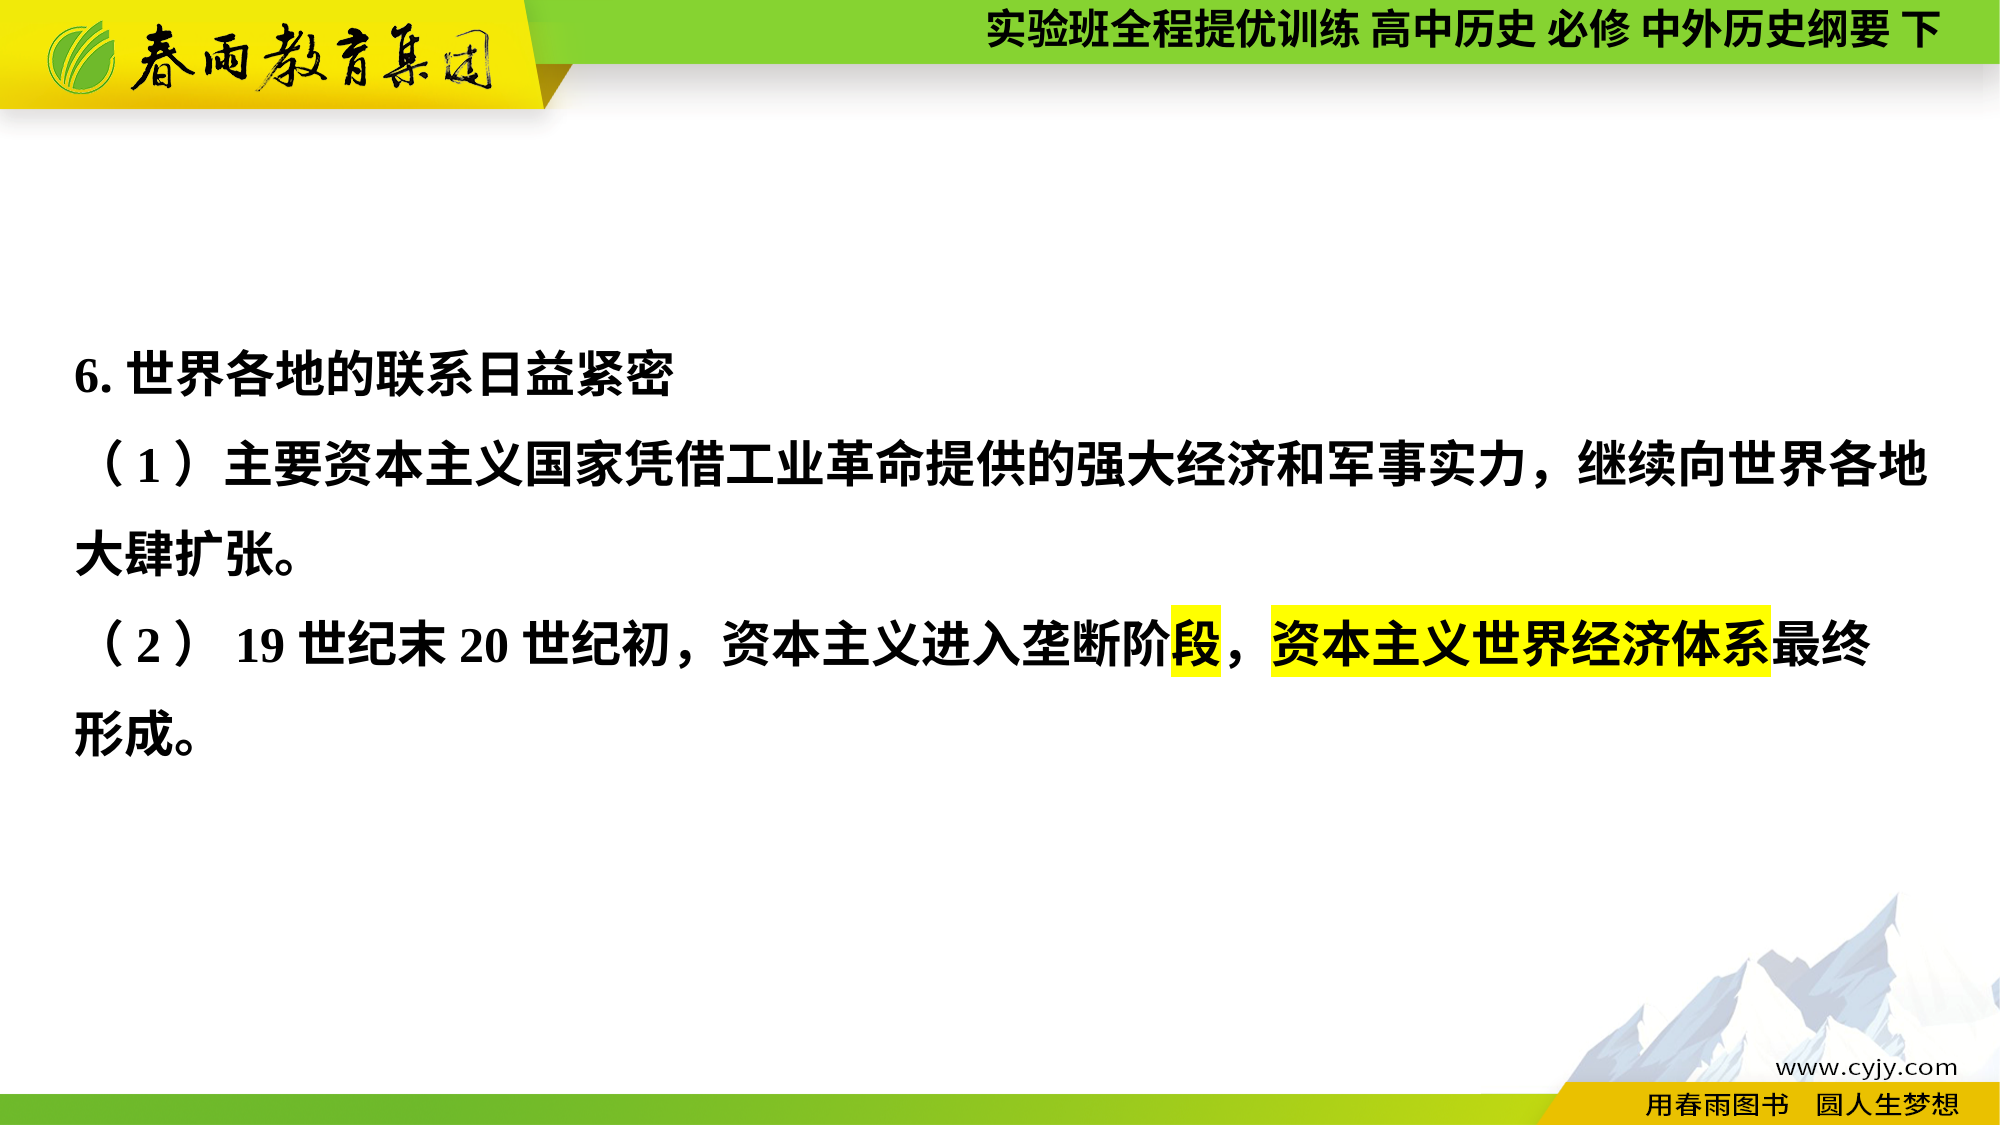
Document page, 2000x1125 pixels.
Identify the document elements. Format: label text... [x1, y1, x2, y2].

list 6.世界各地的联系日益紧密 （1）主要资本主义国家凭借工业革命提供的强大经济和军事实力，继续向世界各地大肆扩张。 （2）19世纪末20世纪初，资本主义进入垄断阶段，资本主义世界经济体系最终 形成。 [59, 305, 1944, 764]
picture [0, 0, 2000, 1125]
